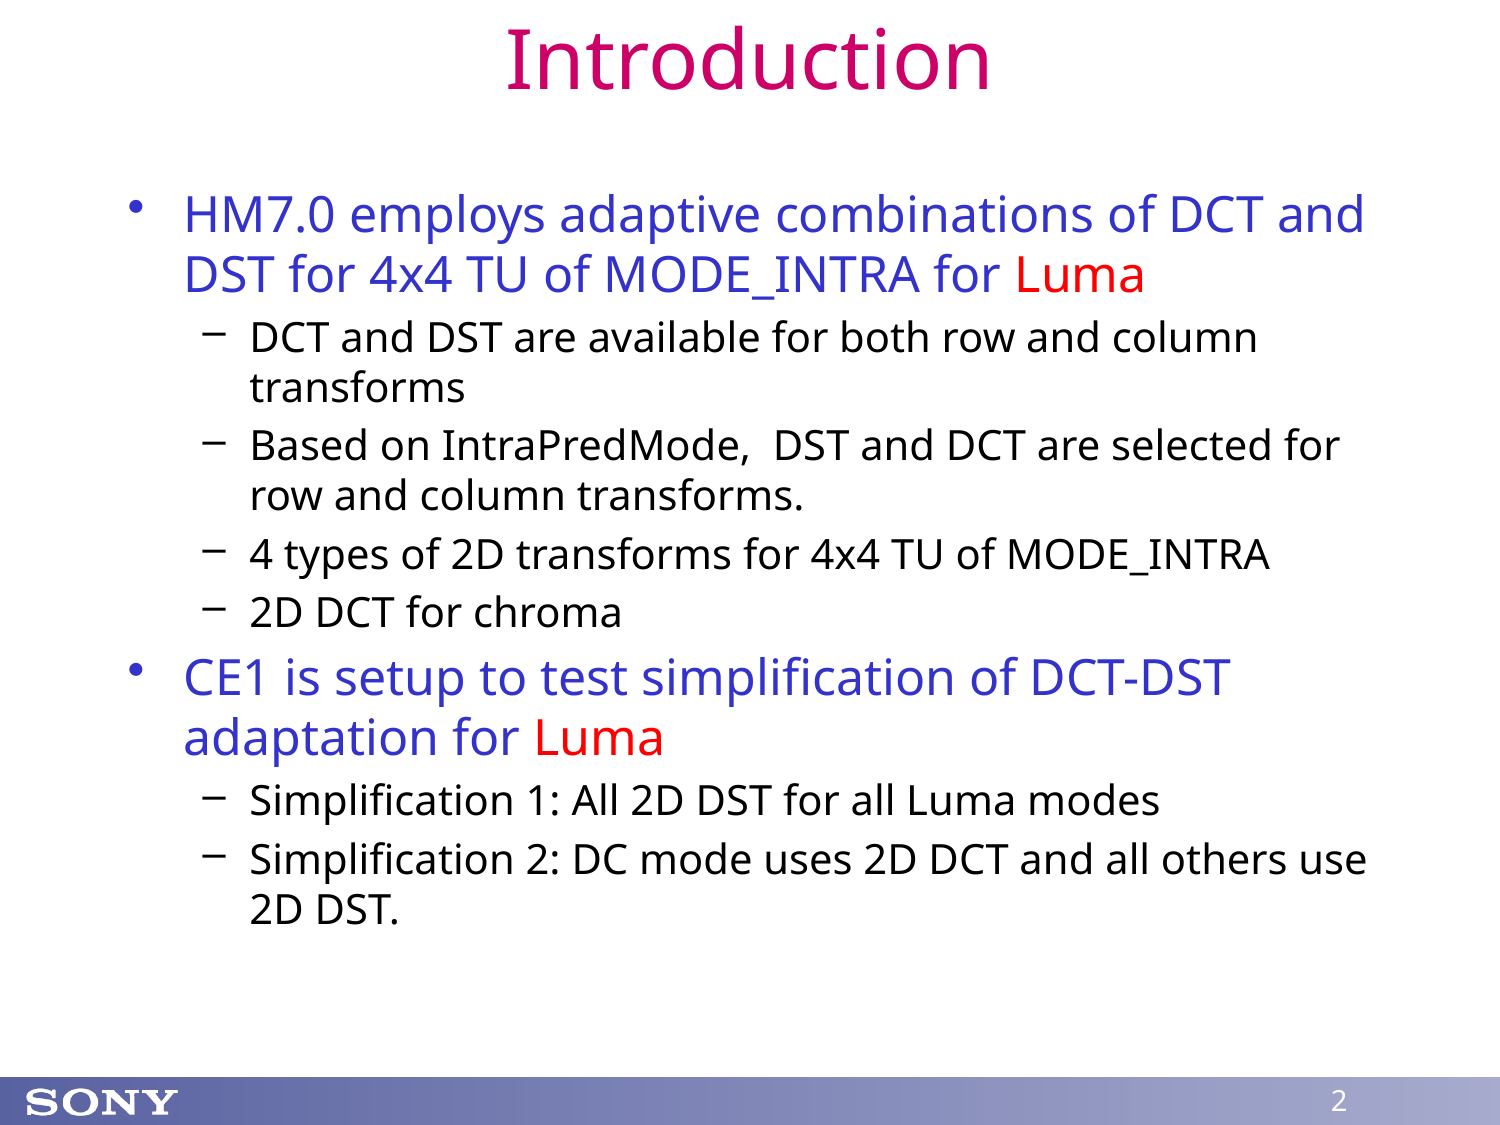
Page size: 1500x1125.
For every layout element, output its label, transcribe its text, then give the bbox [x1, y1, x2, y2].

slide_number 2 [1049, 1074, 1363, 1125]
picture [26, 1088, 178, 1116]
title Introduction [112, 0, 1388, 115]
list HM7.0 employs adaptive combinations of DCT and DST for 4x4 TU of MODE_INTRA for Luma DCT and DST are available for both row and column transforms Based on IntraPredMode, DST and DCT are selected for row and column transforms. 4 types of 2D transforms for 4x4 TU of MODE_INTRA 2D DCT for chroma CE1 is setup to test simplification of DCT-DST adaptation for Luma Simplification 1: All 2D DST for all Luma modes Simplification 2: DC mode uses 2D DCT and all others use 2D DST. [112, 174, 1388, 1076]
